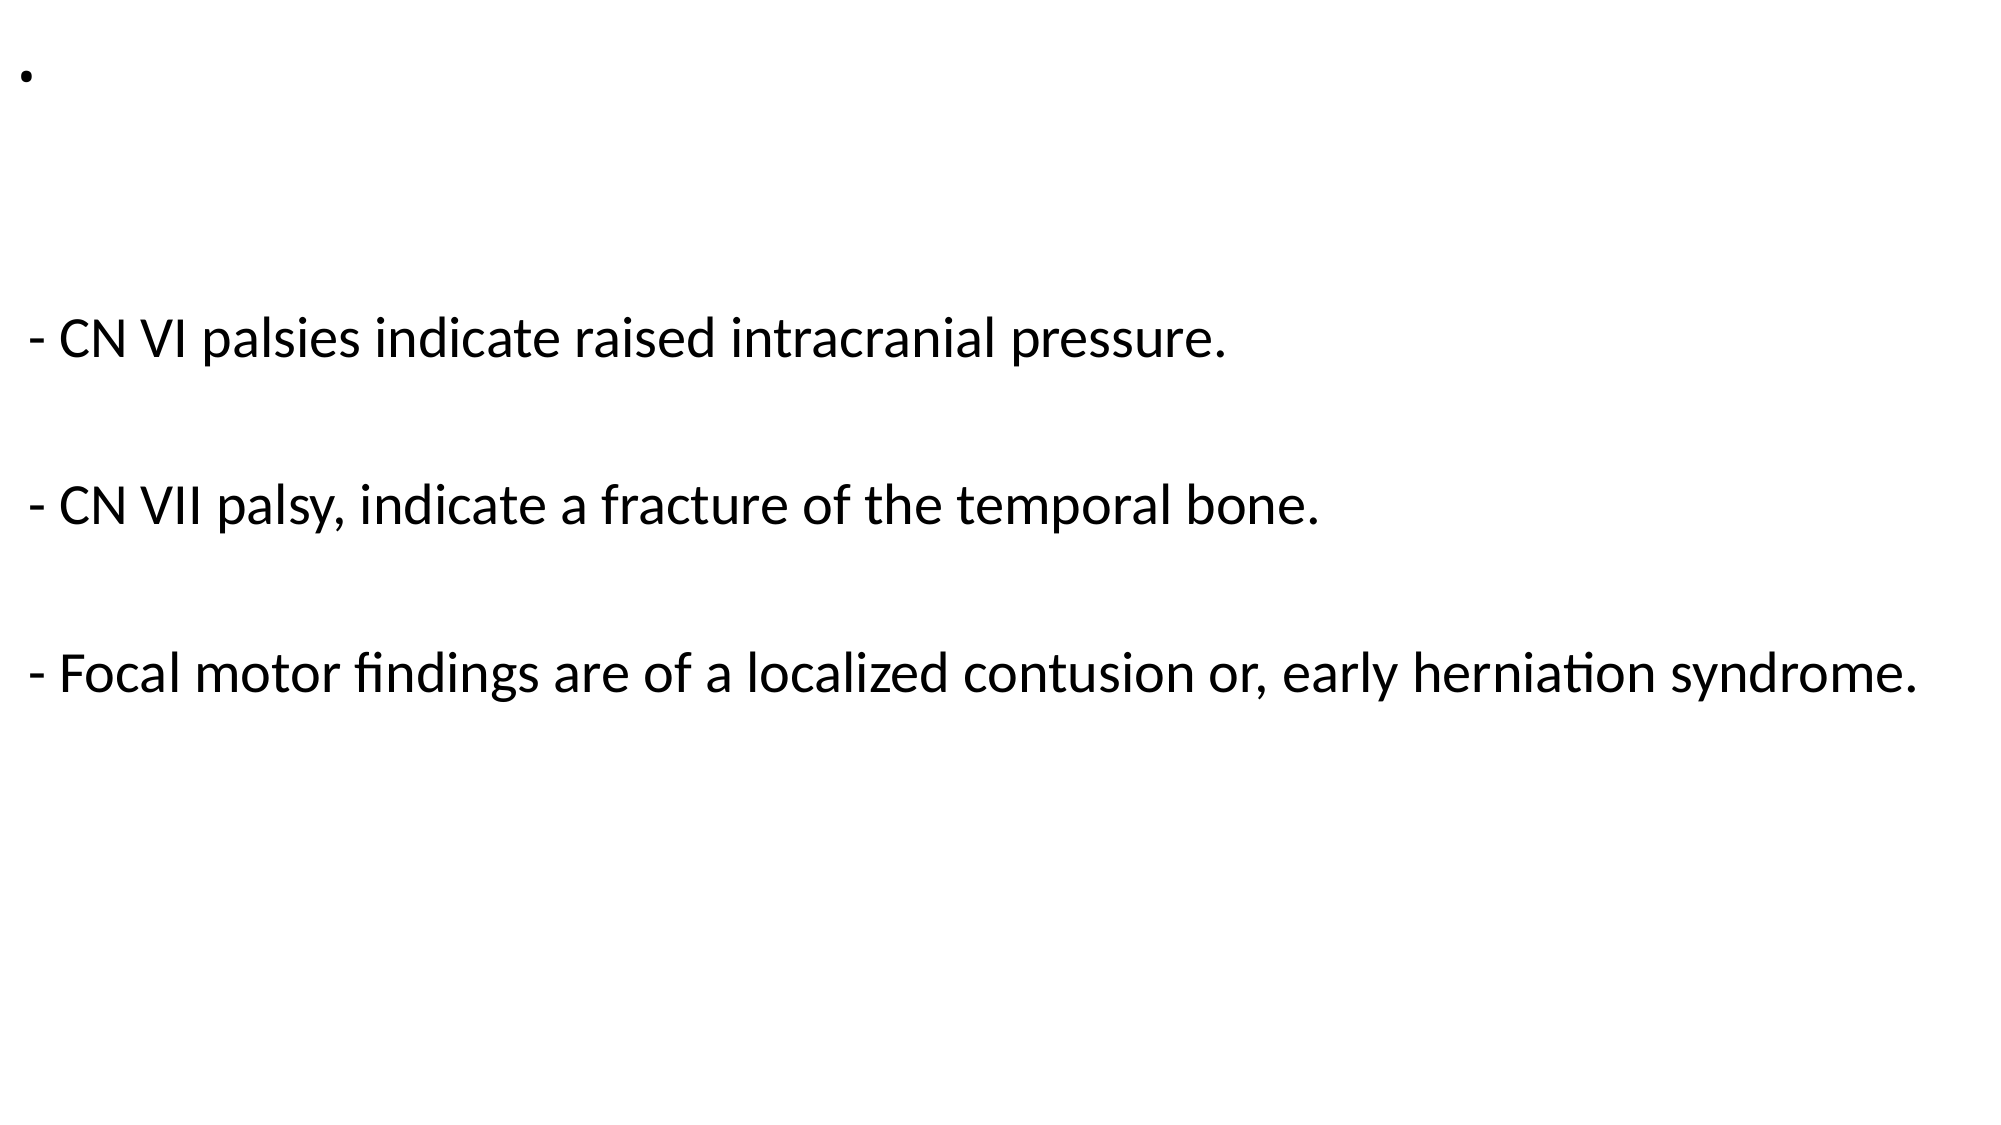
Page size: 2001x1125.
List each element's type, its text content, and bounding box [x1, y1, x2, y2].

title . [0, 0, 1863, 108]
list - CN VI palsies indicate raised intracranial pressure. - CN VII palsy, indicate a fracture of the temporal bone. - Focal motor findings are of a localized contusion or, early herniation syndrome. [0, 124, 1984, 1125]
